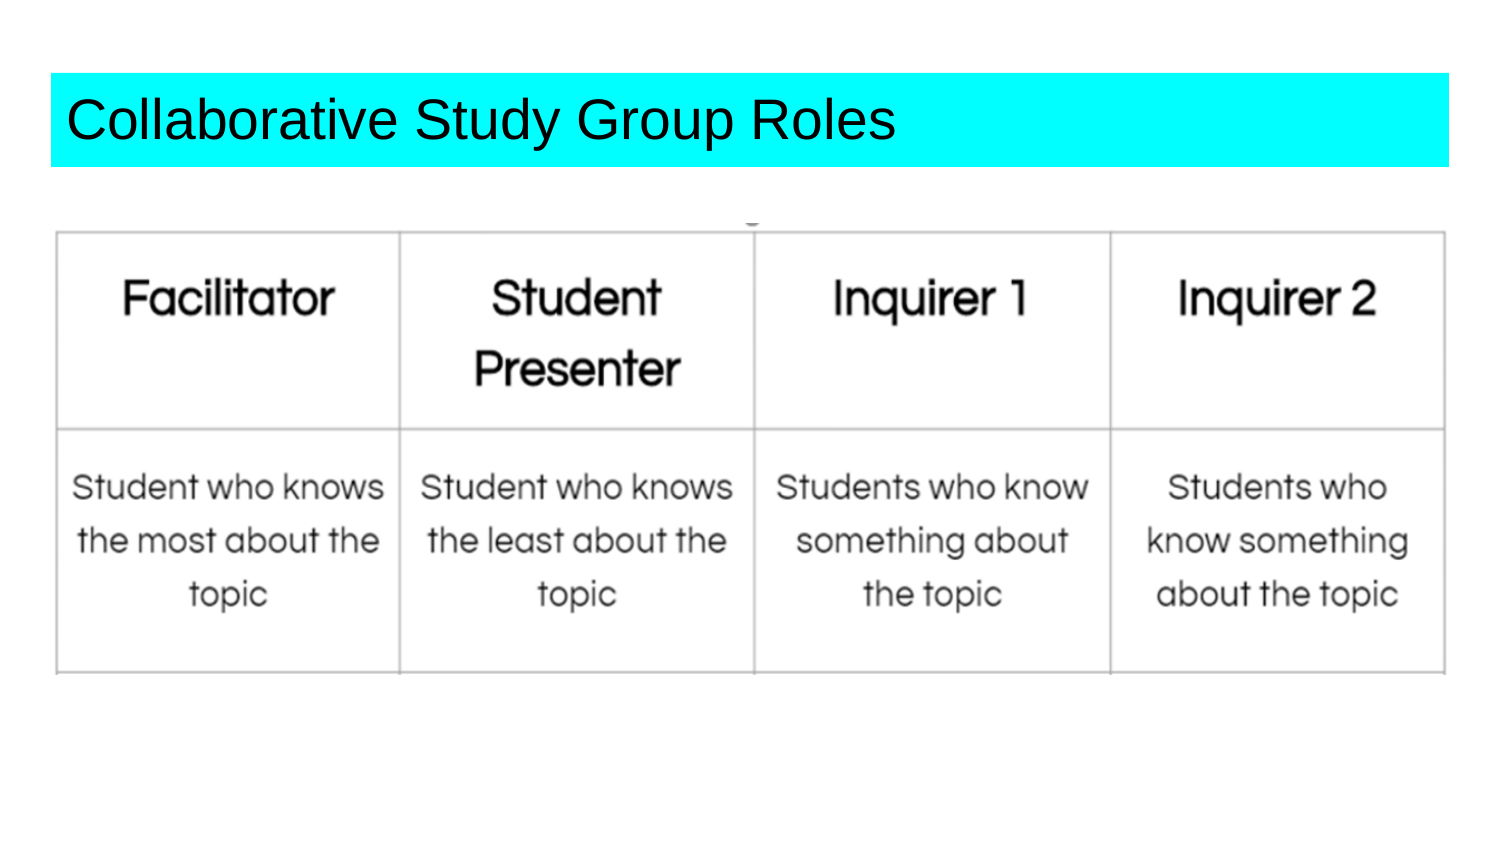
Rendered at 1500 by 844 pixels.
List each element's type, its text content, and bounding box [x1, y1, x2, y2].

picture [50, 223, 1450, 676]
title Collaborative Study Group Roles [51, 72, 1449, 167]
